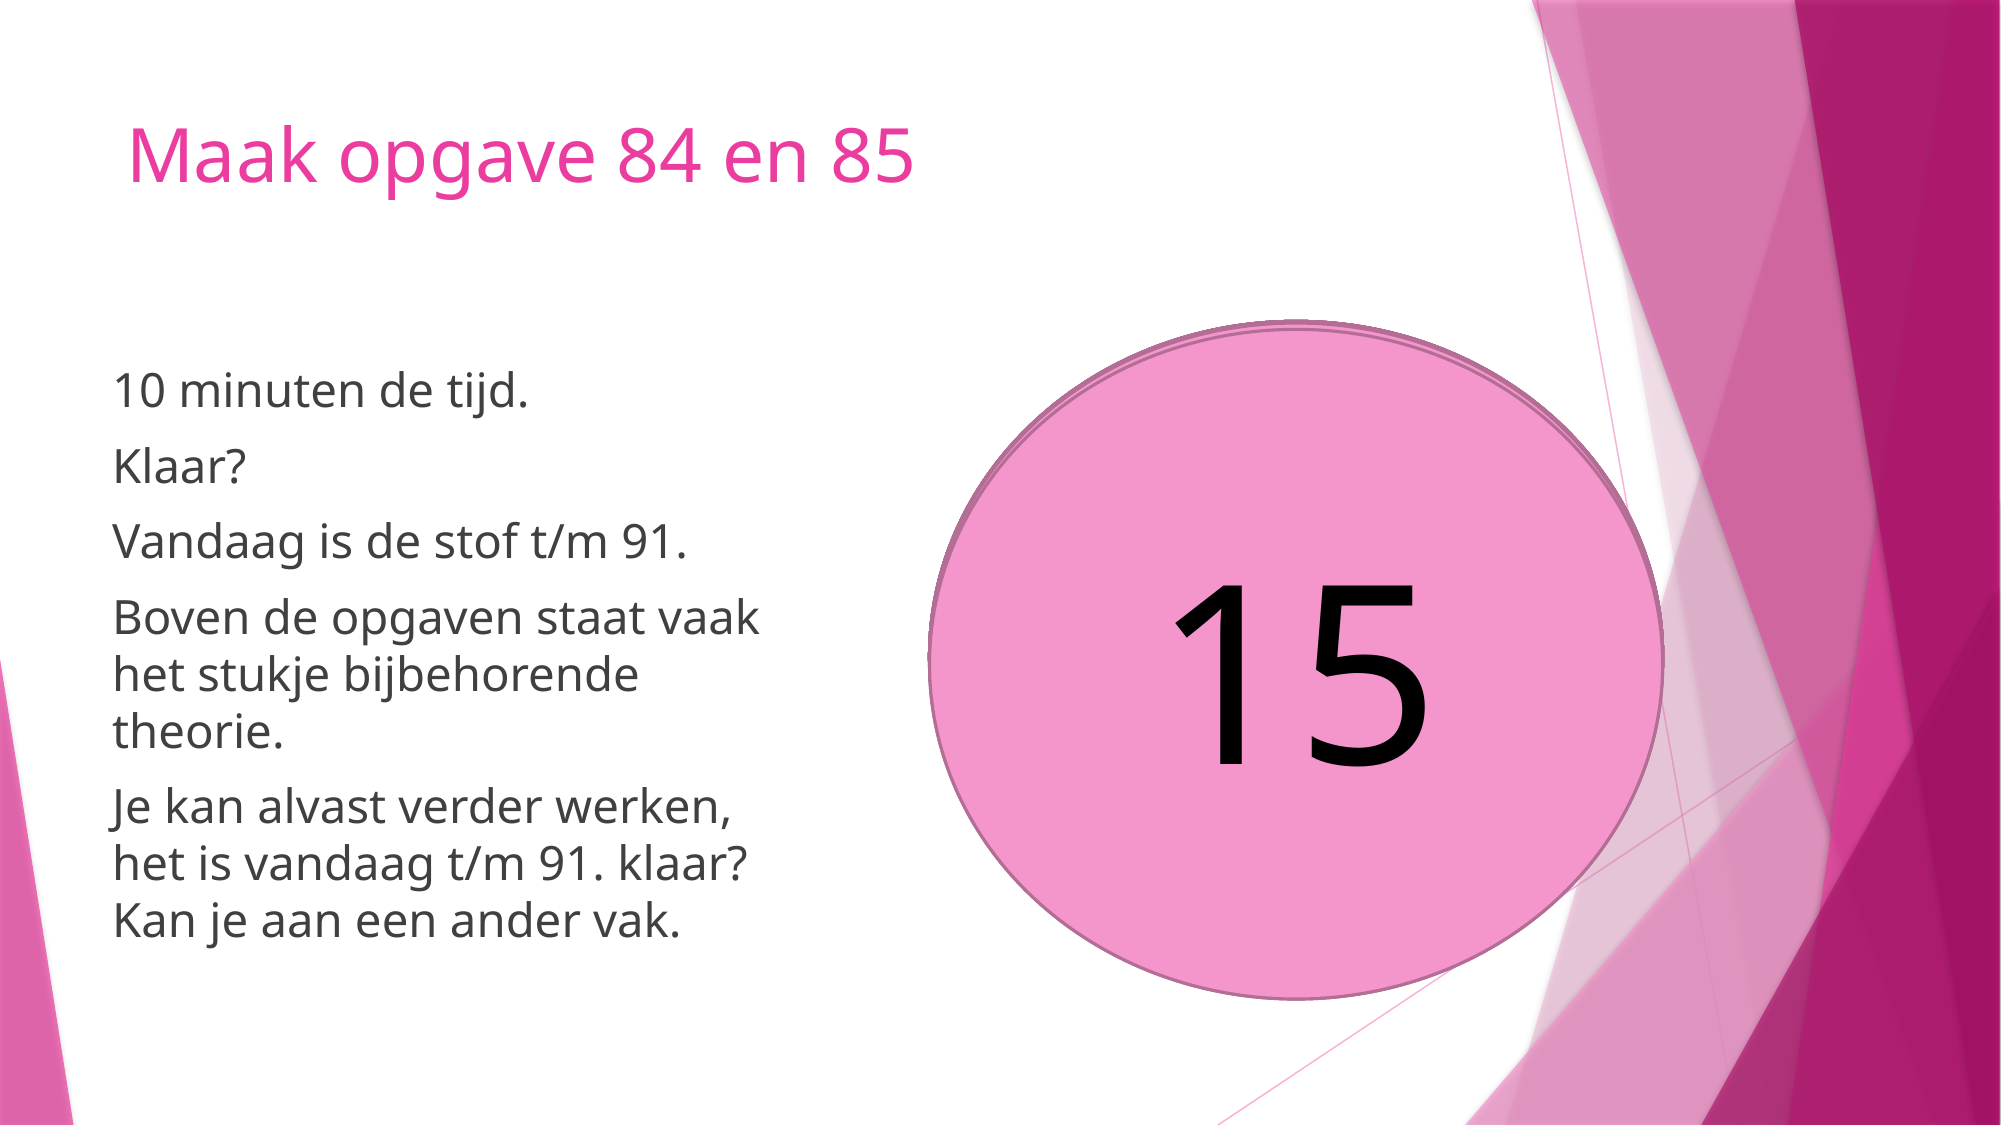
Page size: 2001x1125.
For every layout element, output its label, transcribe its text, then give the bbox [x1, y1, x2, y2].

title Maak opgave 84 en 85 [111, 99, 1522, 317]
list 10 minuten de tijd. Klaar? Vandaag is de stof t/m 91. Boven de opgaven staat vaak het stukje bijbehorende theorie. Je kan alvast verder werken, het is vandaag t/m 91. klaar? Kan je aan een ander vak. [97, 352, 817, 960]
text_box 15 [927, 327, 1665, 1001]
text_box 14 [930, 321, 1662, 621]
